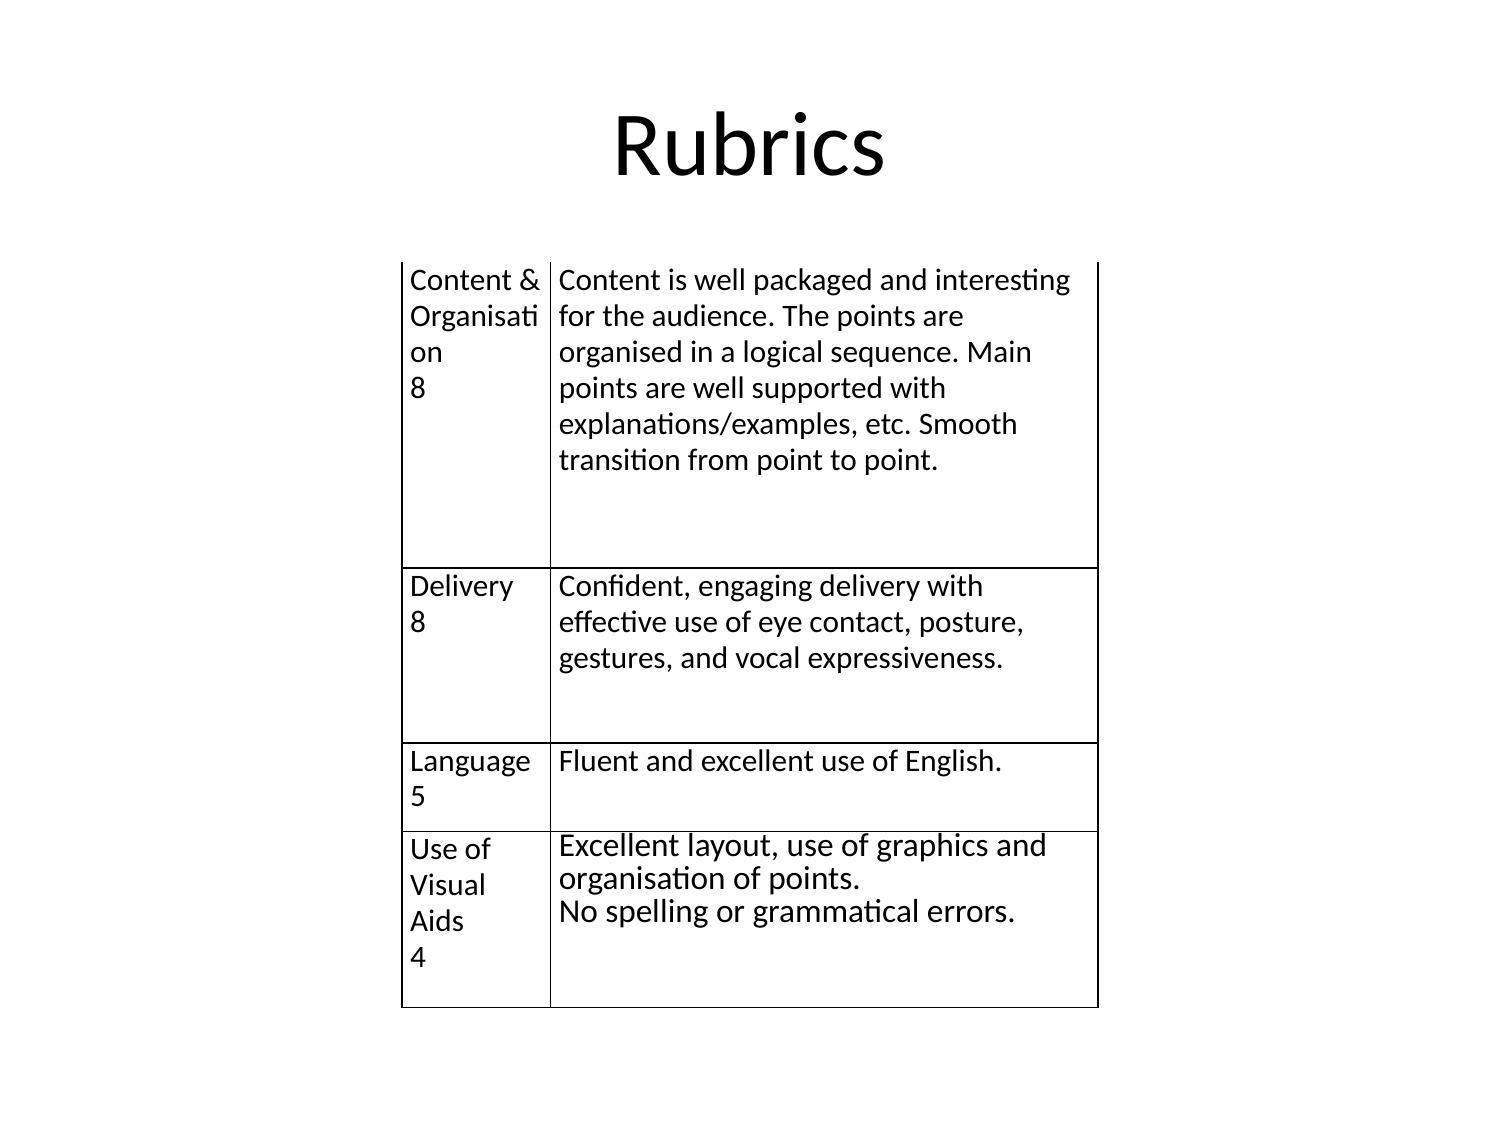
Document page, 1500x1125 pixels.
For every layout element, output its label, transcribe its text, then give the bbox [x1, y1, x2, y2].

table_cell Excellent layout, use of graphics and organisation of points. No spelling or grammatical errors. [551, 832, 1097, 1007]
table_cell Fluent and excellent use of English. [551, 744, 1097, 831]
table_header Content is well packaged and interesting for the audience. The points are organised in a logical sequence. Main points are well supported with explanations/examples, etc. Smooth transition from point to point. [551, 262, 1097, 567]
table_cell Use of Visual Aids 4 [403, 832, 550, 1007]
table_cell Language 5 [403, 744, 550, 831]
table_cell Confident, engaging delivery with effective use of eye contact, posture, gestures, and vocal expressiveness. [551, 569, 1097, 742]
table_header Content & Organisation 8 [403, 262, 550, 567]
table_cell Delivery 8 [403, 569, 550, 742]
title Rubrics [75, 45, 1425, 233]
